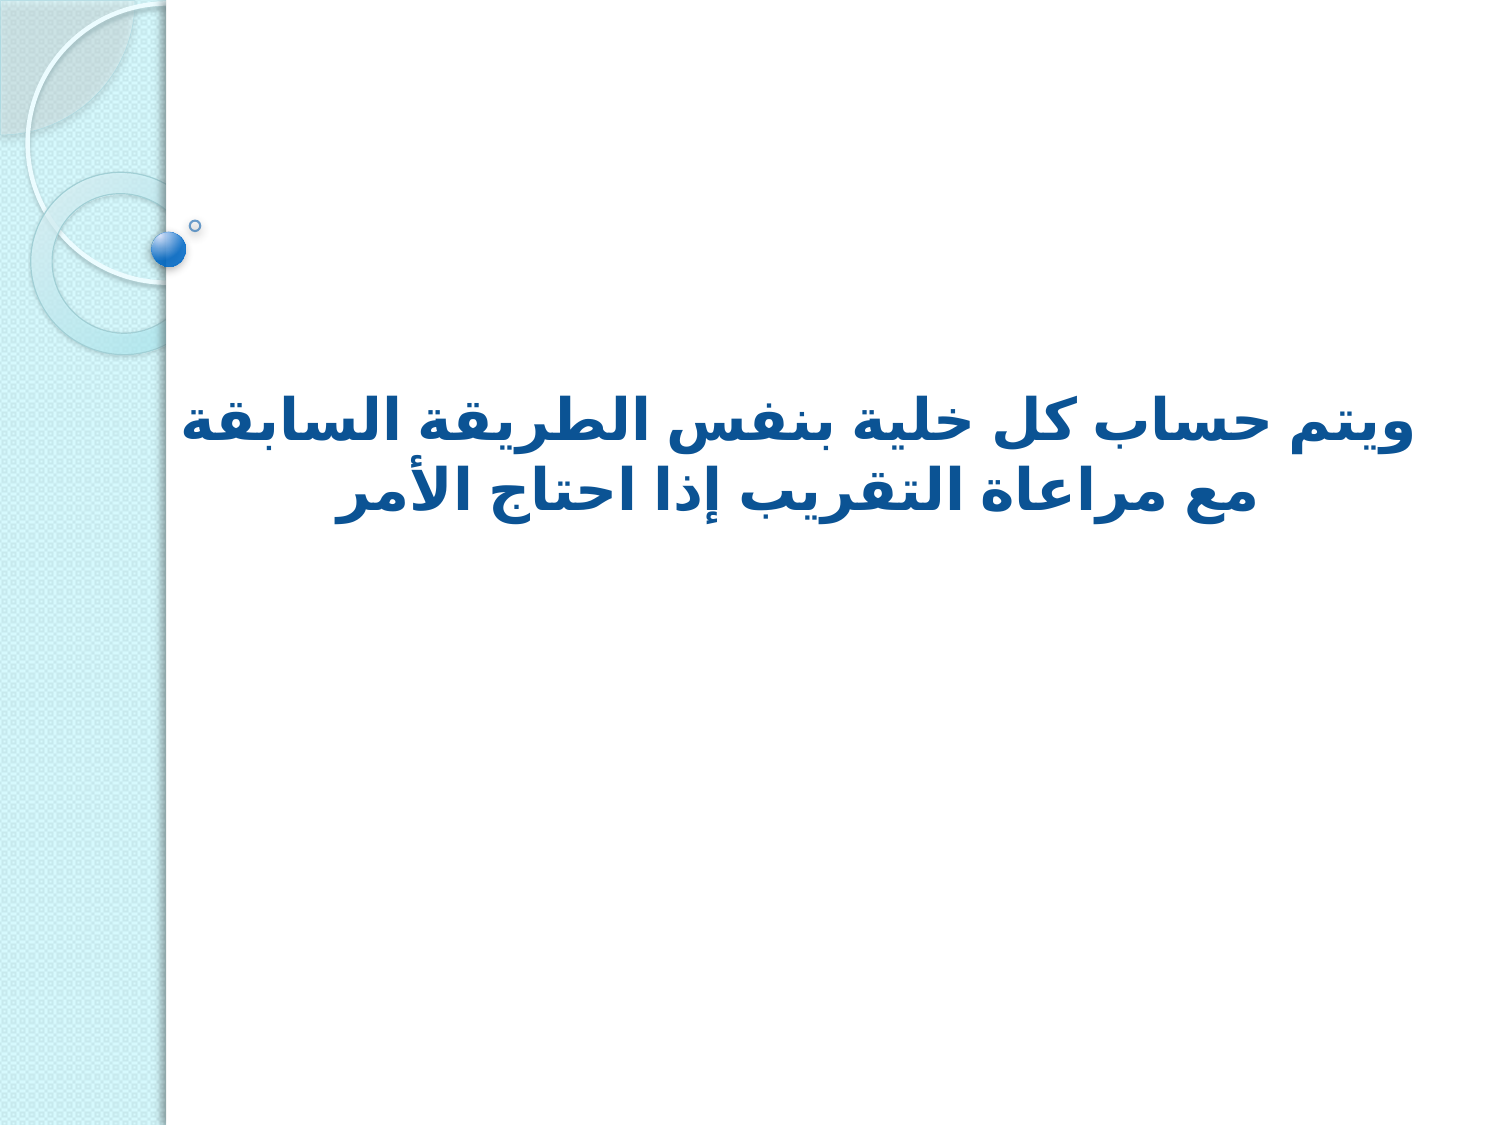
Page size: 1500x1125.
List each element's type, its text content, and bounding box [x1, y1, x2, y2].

text_box ويتم حساب كل خلية بنفس الطريقة السابقة مع مراعاة التقريب إذا احتاج الأمر [162, 374, 1436, 530]
